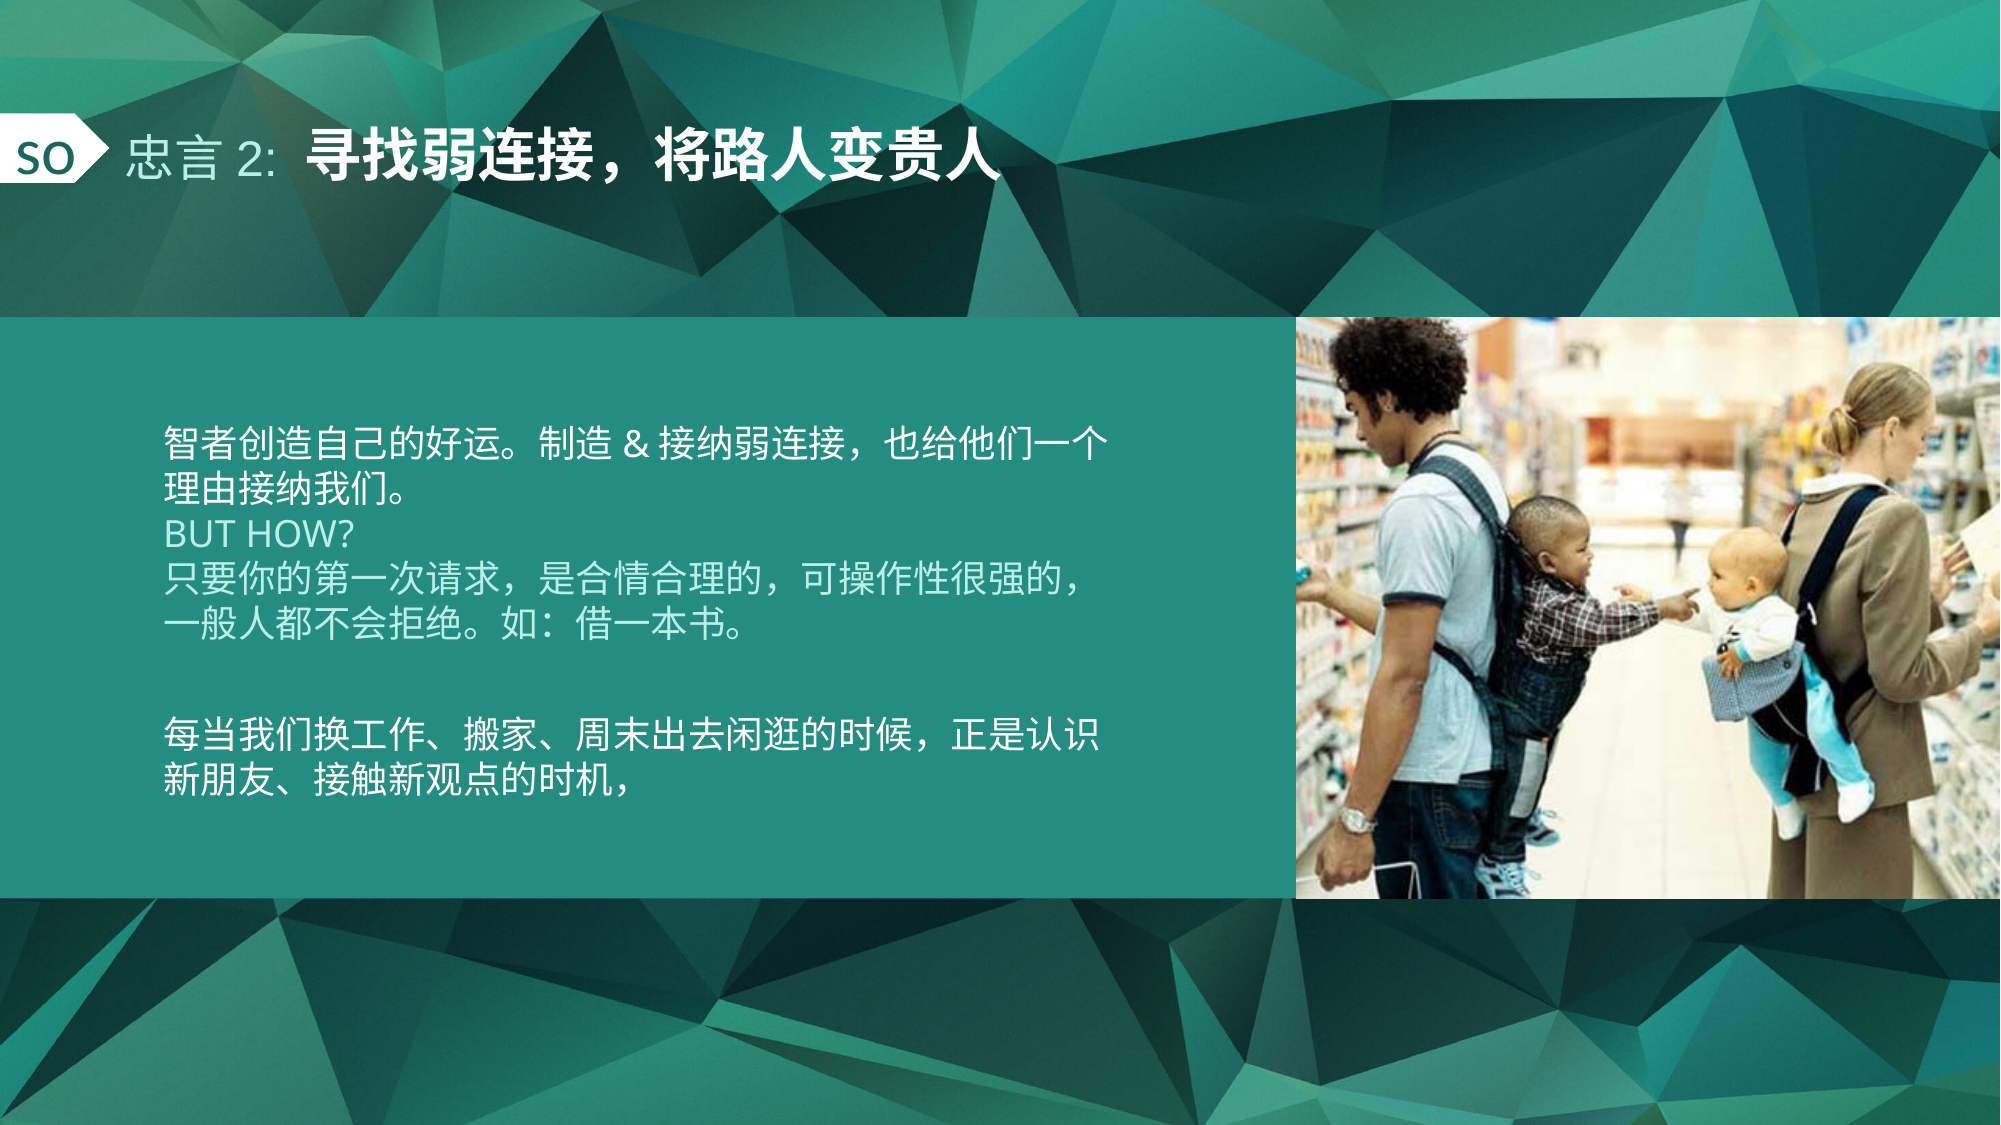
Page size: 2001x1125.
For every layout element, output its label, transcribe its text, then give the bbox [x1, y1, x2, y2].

text_box 忠言2: 寻找弱连接，将路人变贵人 [109, 111, 1312, 196]
text_box 智者创造自己的好运。制造&接纳弱连接，也给他们一个理由接纳我们。 BUT HOW? 只要你的第一次请求，是合情合理的，可操作性很强的，一般人都不会拒绝。如：借一本书。 [148, 412, 1149, 653]
picture [0, 0, 2000, 1125]
text_box 每当我们换工作、搬家、周末出去闲逛的时候，正是认识新朋友、接触新观点的时机， [148, 704, 1149, 809]
text_box so [0, 112, 111, 184]
text_box [0, 316, 1330, 899]
